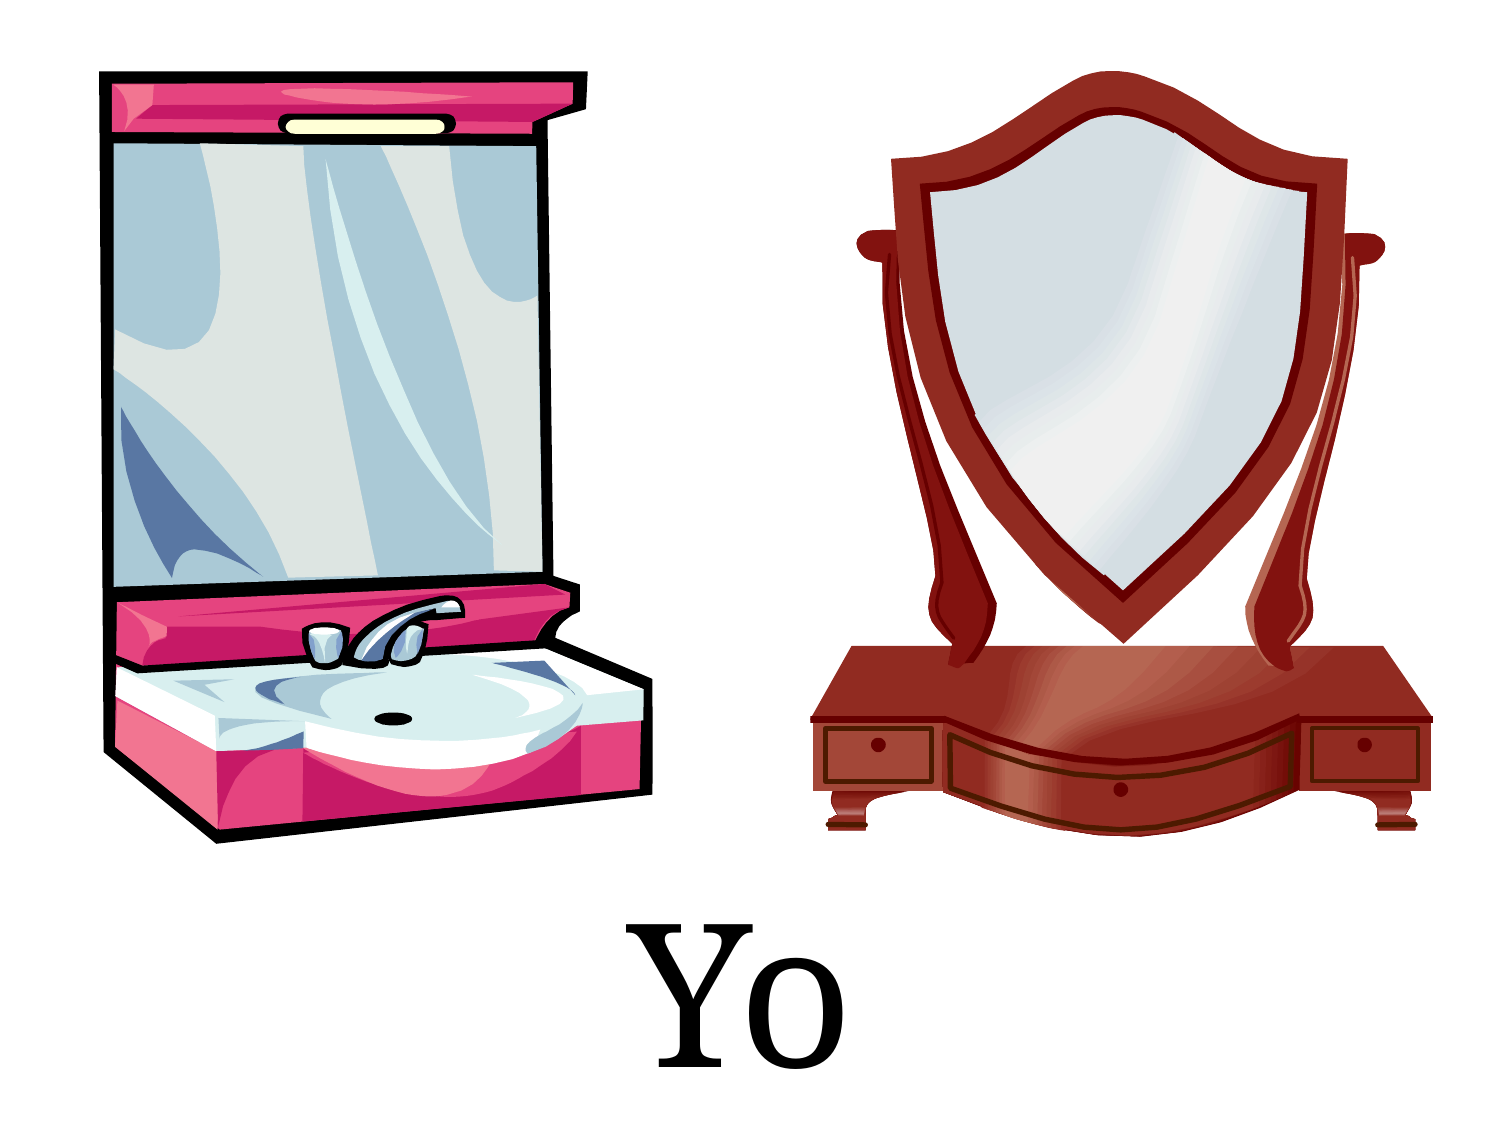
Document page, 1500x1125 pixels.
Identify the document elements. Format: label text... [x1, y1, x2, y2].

picture [810, 54, 1444, 861]
picture [98, 71, 653, 844]
list Yo [612, 859, 900, 1060]
